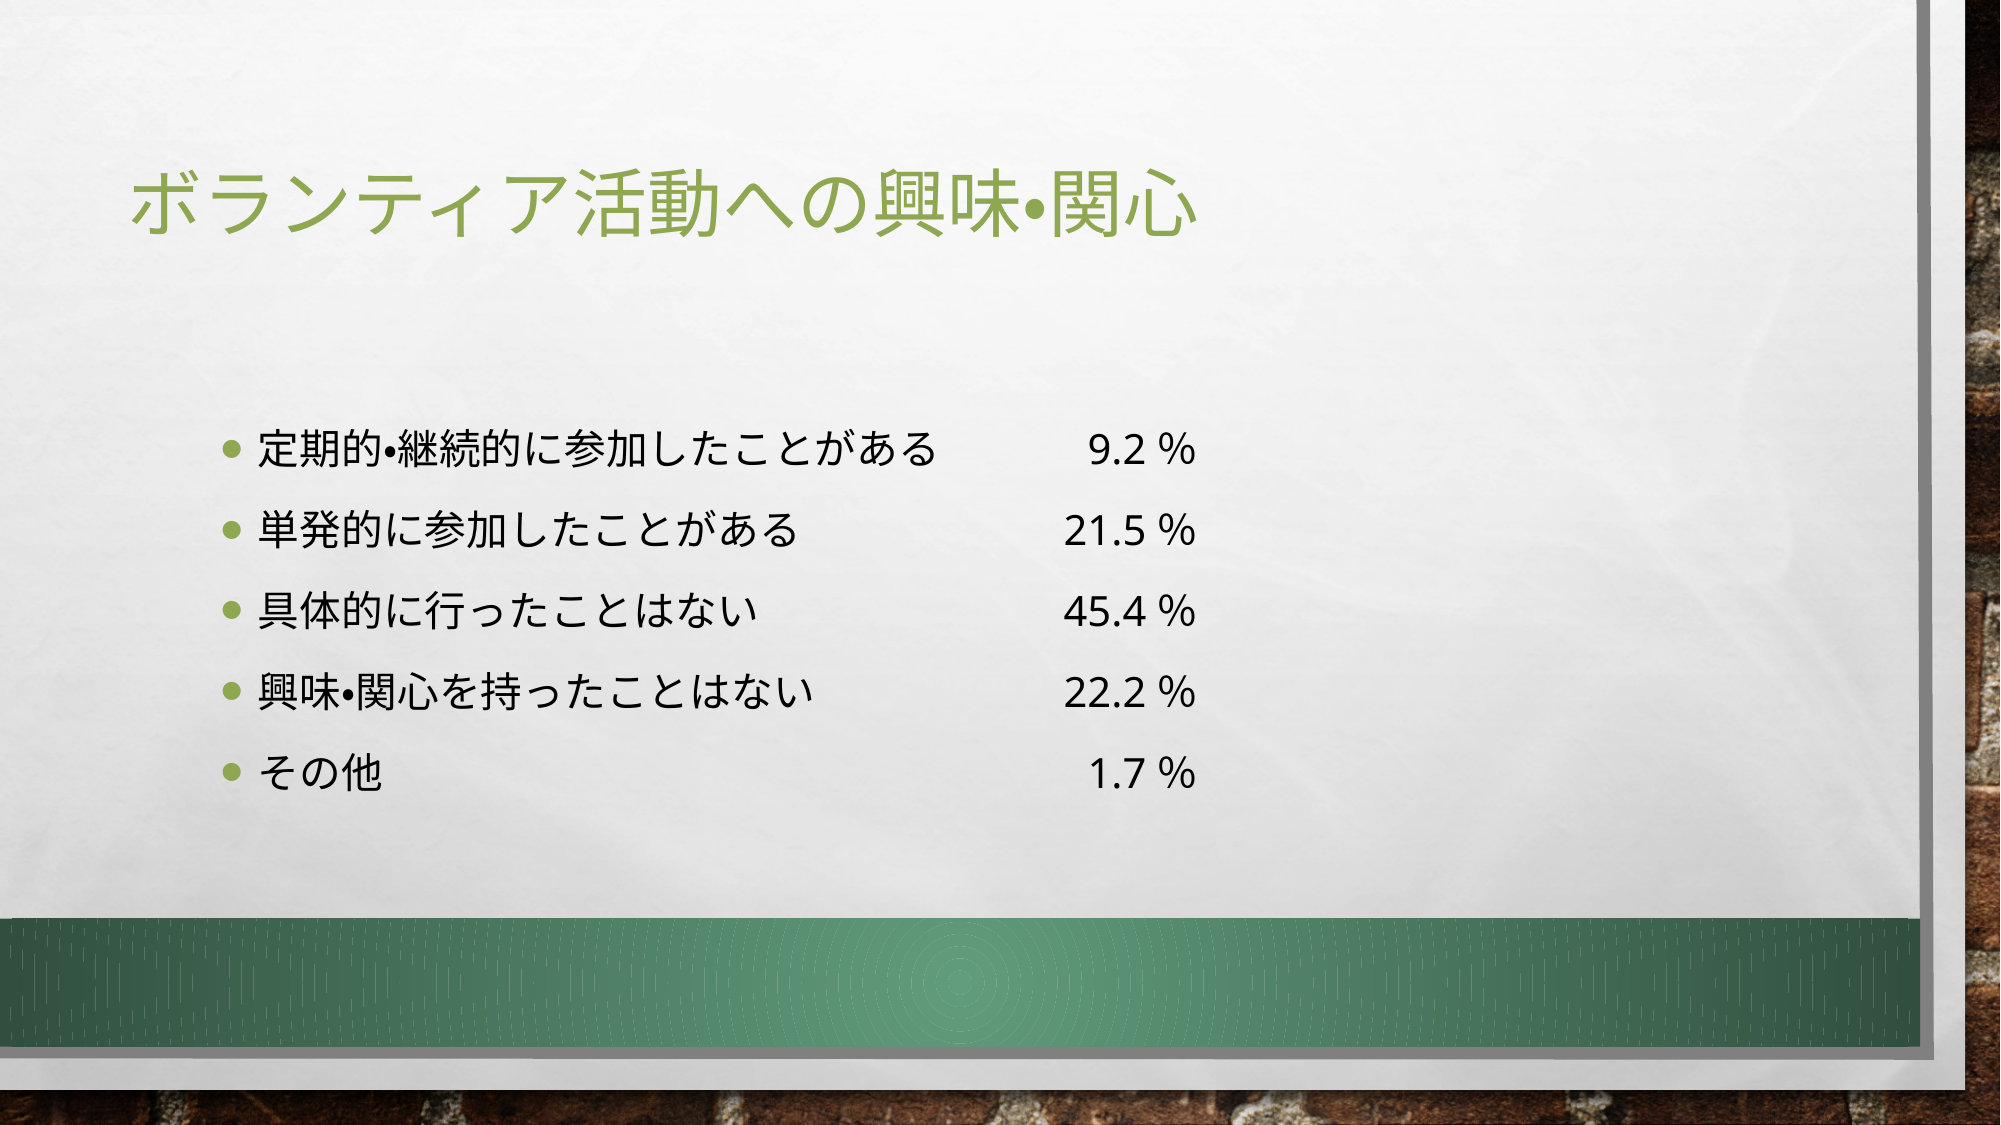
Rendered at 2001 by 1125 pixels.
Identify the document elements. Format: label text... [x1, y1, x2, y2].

list 定期的・継続的に参加したことがある 9.2％ 単発的に参加したことがある 21.5％ 具体的に行ったことはない 45.4％ 興味・関心を持ったことはない 22.2％ その他 1.7％ [205, 375, 1875, 835]
title ボランティア活動への興味・関心 [112, 112, 1818, 302]
picture [0, 0, 2000, 1125]
